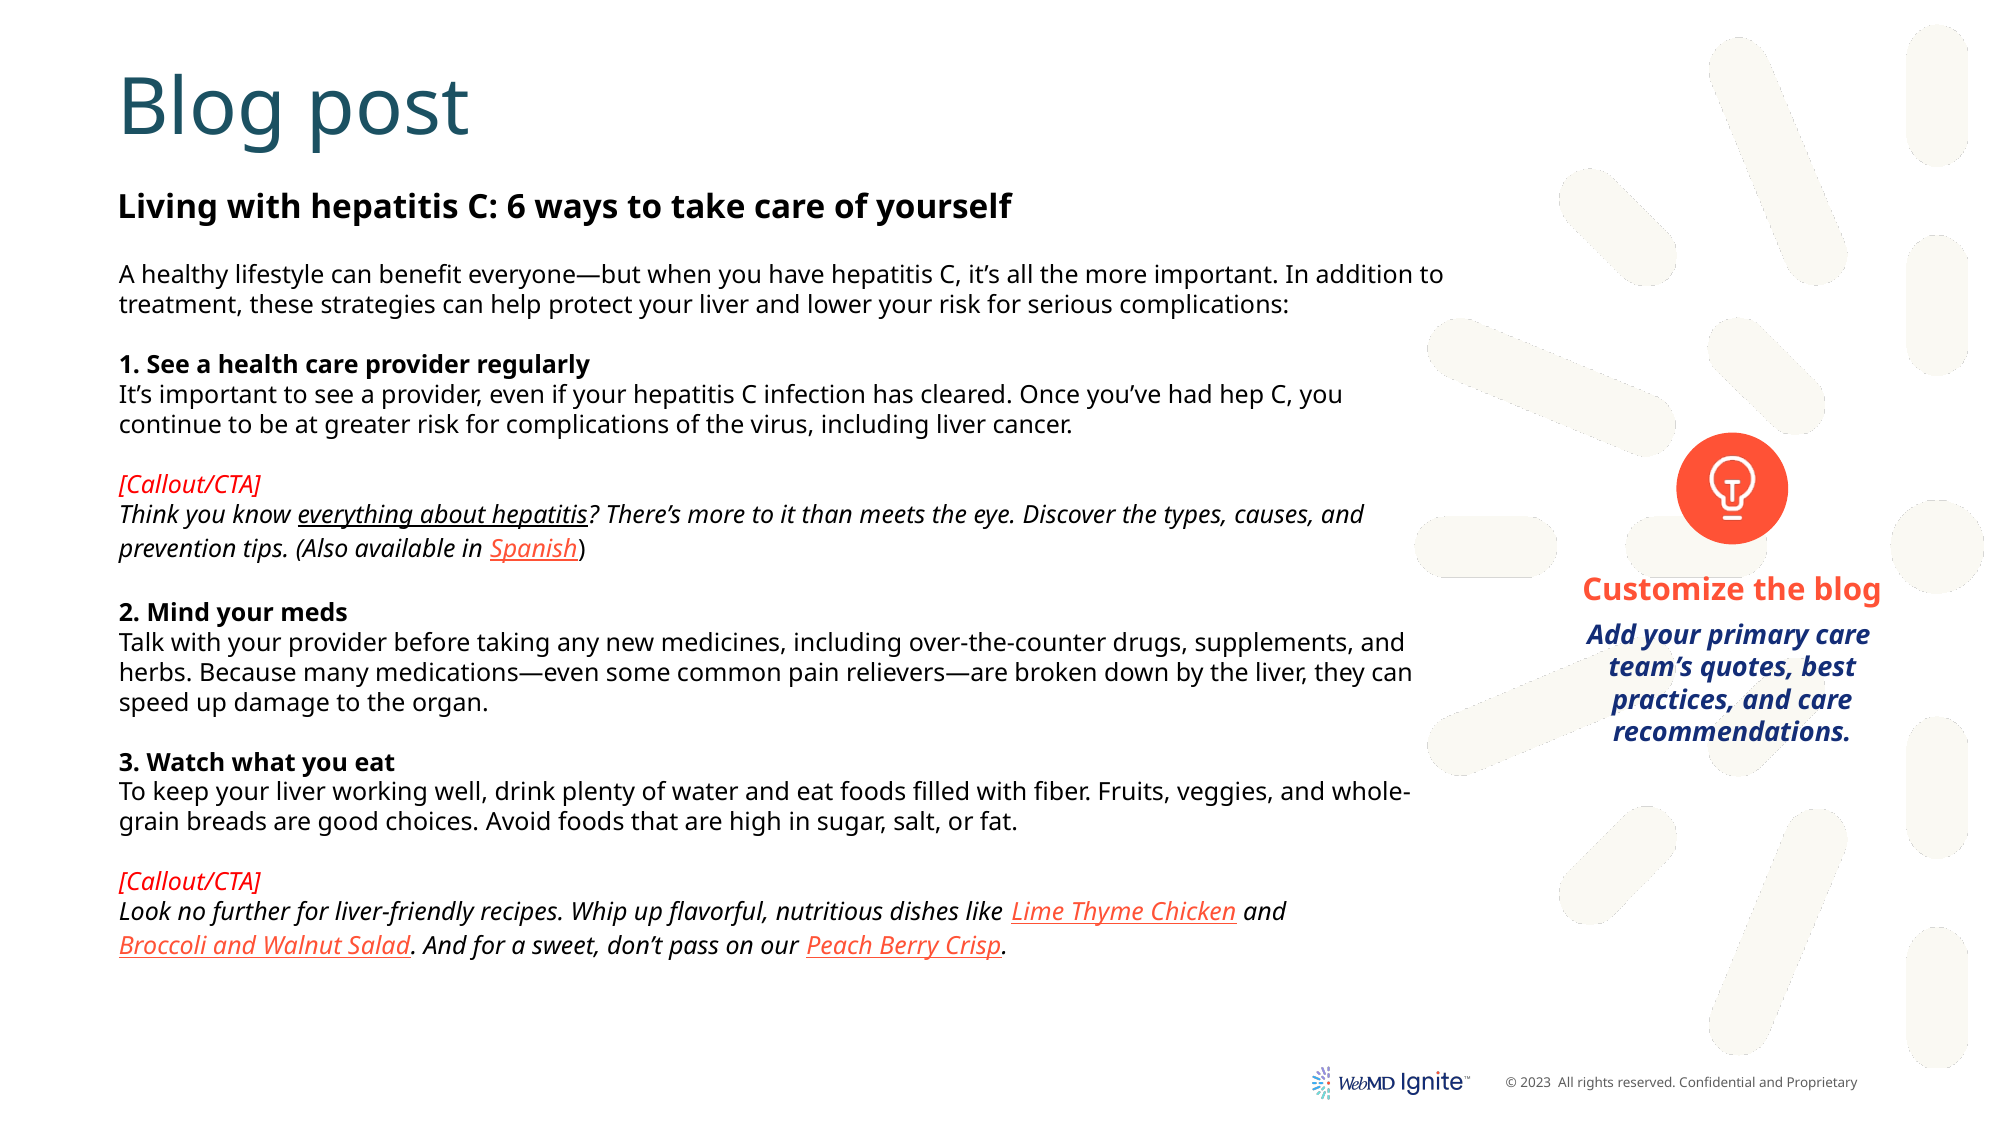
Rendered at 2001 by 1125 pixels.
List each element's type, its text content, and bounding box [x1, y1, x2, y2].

picture [1308, 1063, 1474, 1103]
text_box Customize the blog Add your primary care team’s quotes, best practices, and care recommendations. [1553, 554, 1911, 762]
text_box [1676, 432, 1789, 545]
title Blog post [117, 10, 1874, 160]
list Living with hepatitis C: 6 ways to take care of yourself [117, 177, 1870, 831]
list A healthy lifestyle can benefit everyone—but when you have hepatitis C, it’s all the more important. In addition to treatment, these strategies can help protect your liver and lower your risk for serious complications: 1. See a health care provider regularly It’s important to see a provider, even if your hepatitis C infection has cleared. Once you’ve had hep C, you continue to be at greater risk for complications of the virus, including liver cancer. [Callout/CTA] Think you know everything about hepatitis? There’s more to it than meets the eye. Discover the types, causes, and prevention tips. (Also available in Spanish) 2. Mind your meds Talk with your provider before taking any new medicines, including over-the-counter drugs, supplements, and herbs. Because many medications—even some common pain relievers—are broken down by the liver, they can speed up damage to the organ. 3. Watch what you eat To keep your liver working well, drink plenty of water and eat foods filled with fiber. Fruits, veggies, and whole-grain breads are good choices. Avoid foods that are high in sugar, salt, or fat. [Callout/CTA] Look no further for liver-friendly recipes. Whip up flavorful, nutritious dishes like Lime Thyme Chicken and Broccoli and Walnut Salad. And for a sweet, don’t pass on our Peach Berry Crisp. [118, 251, 1468, 1082]
